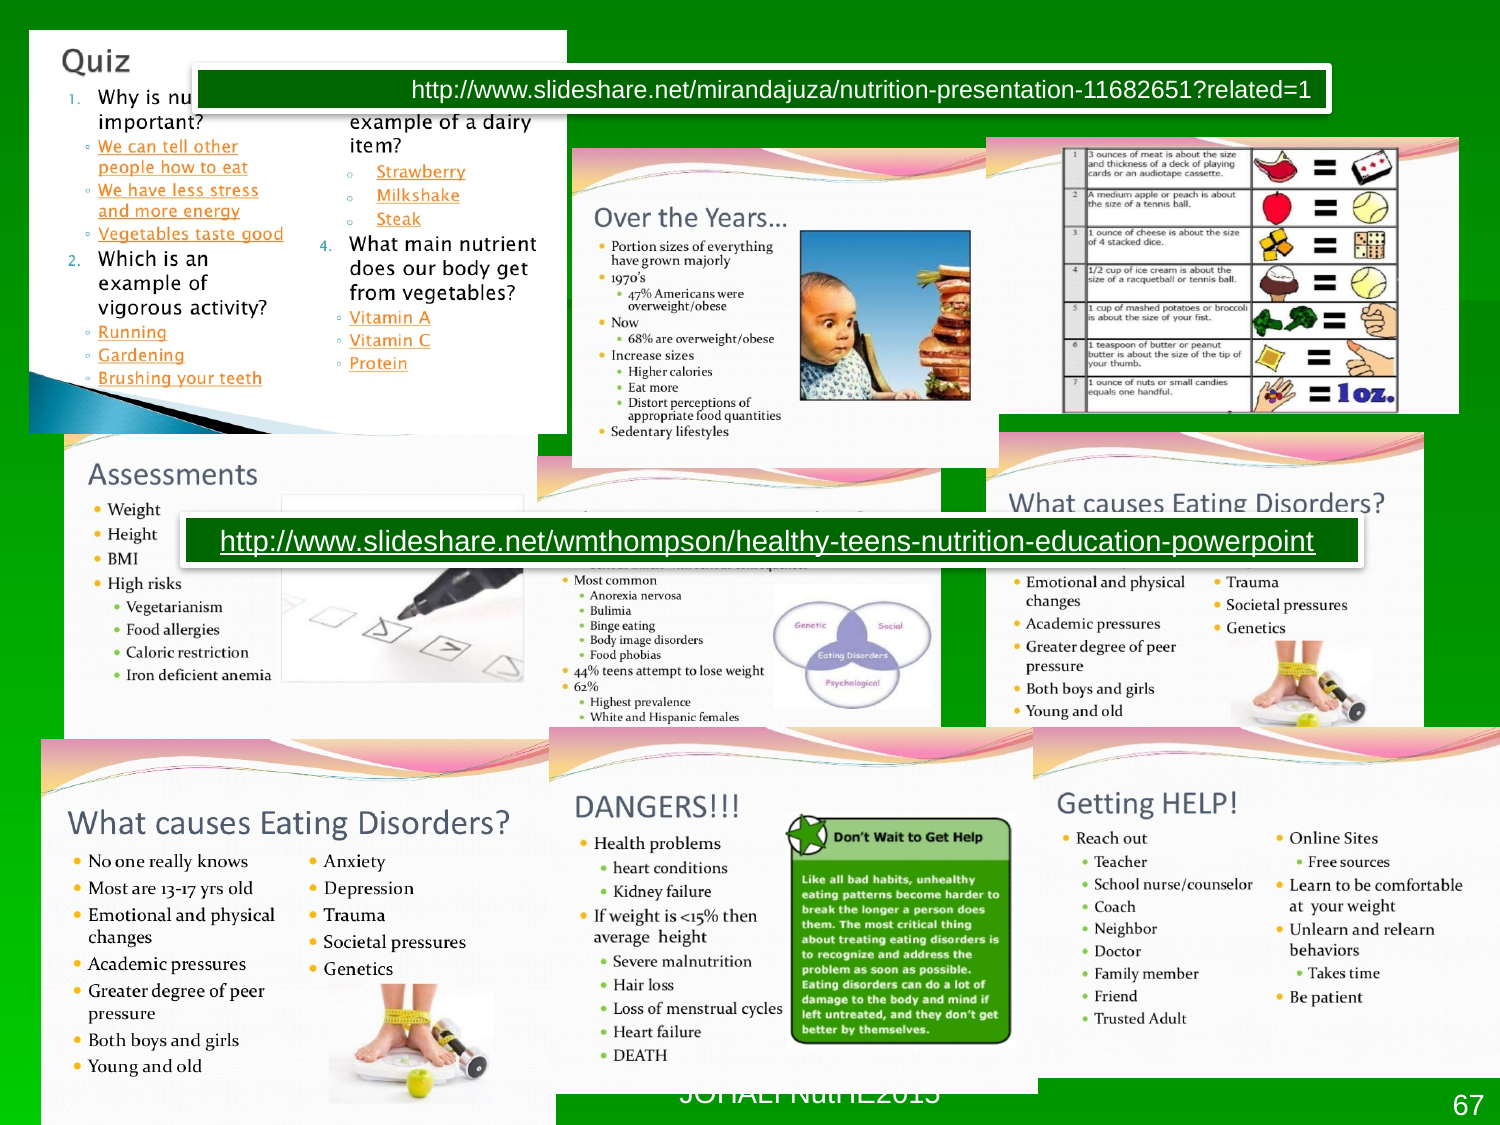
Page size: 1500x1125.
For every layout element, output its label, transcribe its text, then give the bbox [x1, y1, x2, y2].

text_box http://www.slideshare.net/wmthompson/healthy-teens-nutrition-education-powerpoint [946, 512, 980, 568]
picture [29, 30, 1500, 1125]
text_box http://www.slideshare.net/mirandajuza/nutrition-presentation-11682651?related=1 [572, 63, 1332, 114]
slide_number 67 [1187, 1086, 1500, 1125]
footer JOHALI NutHE2015 [572, 1086, 1049, 1125]
